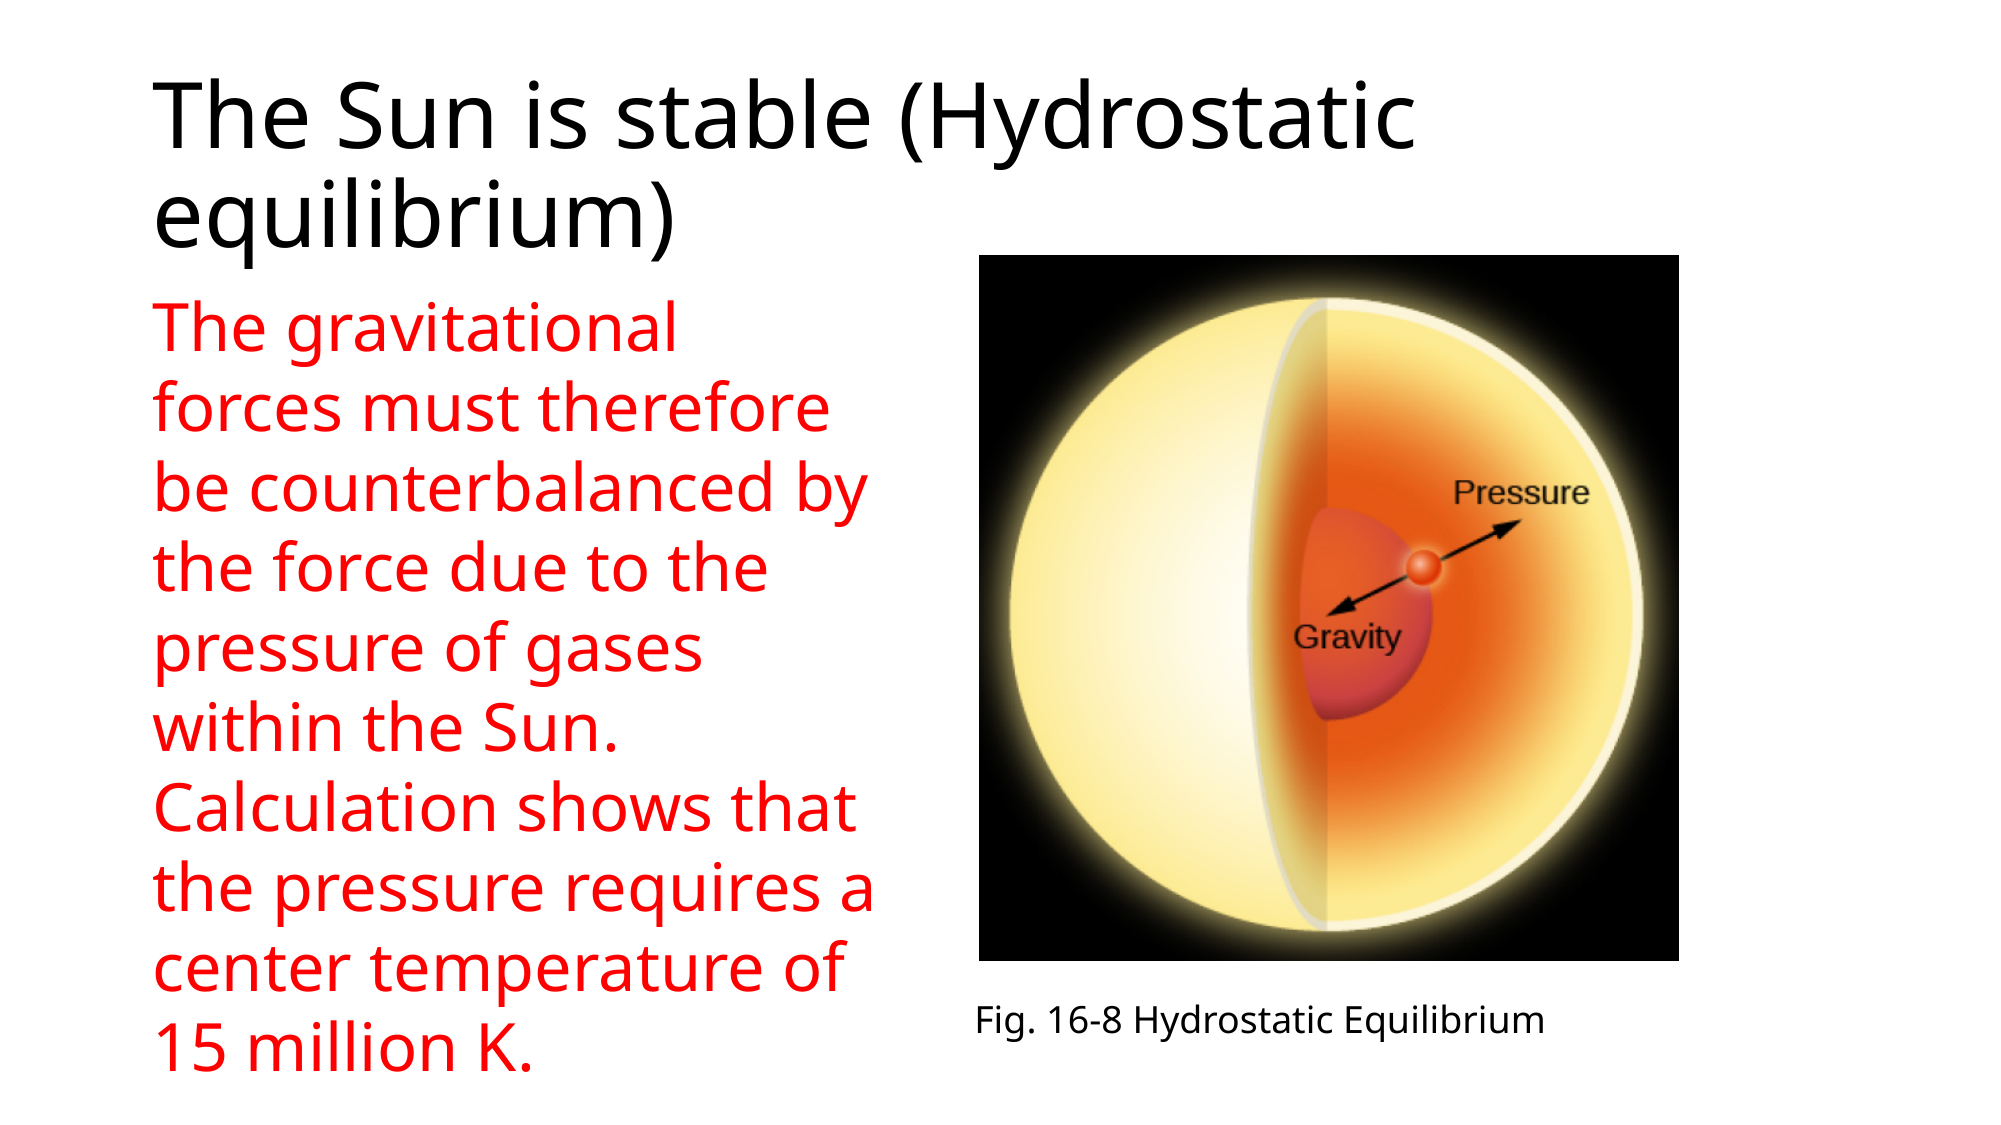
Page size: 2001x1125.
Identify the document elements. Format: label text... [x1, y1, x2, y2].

text_box The gravitational forces must therefore be counterbalanced by the force due to the pressure of gases within the Sun. Calculation shows that the pressure requires a center temperature of 15 million K. [137, 277, 898, 1092]
text_box Fig. 16-8 Hydrostatic Equilibrium [959, 989, 1571, 1049]
title The Sun is stable (Hydrostatic equilibrium) [137, 59, 1863, 278]
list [978, 255, 1679, 962]
